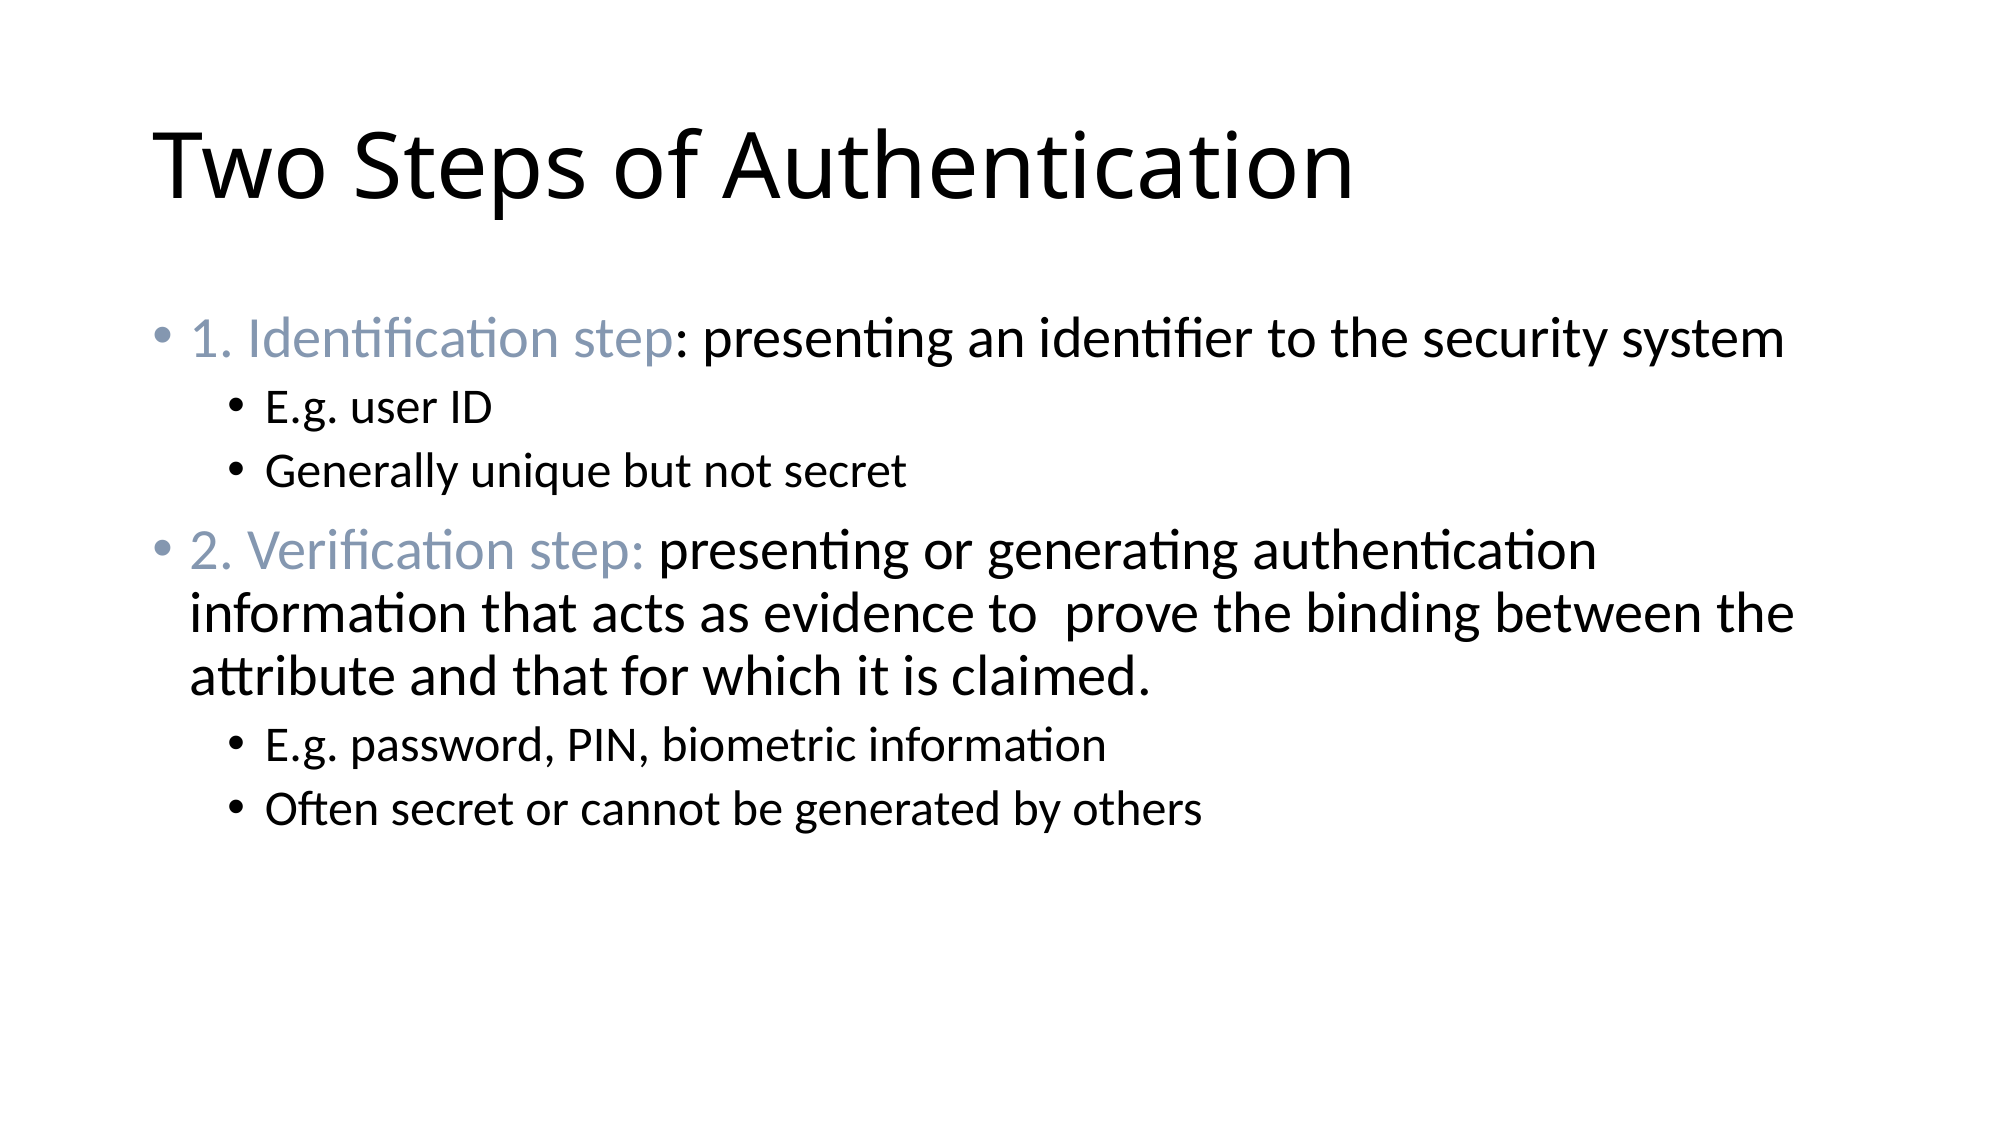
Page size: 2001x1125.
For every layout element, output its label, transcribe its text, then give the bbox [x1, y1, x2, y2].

title Two Steps of Authentication [137, 59, 1863, 278]
list 1. Identification step: presenting an identifier to the security system E.g. user ID Generally unique but not secret 2. Verification step: presenting or generating authentication information that acts as evidence to prove the binding between the attribute and that for which it is claimed. E.g. password, PIN, biometric information Often secret or cannot be generated by others [137, 299, 1863, 1014]
